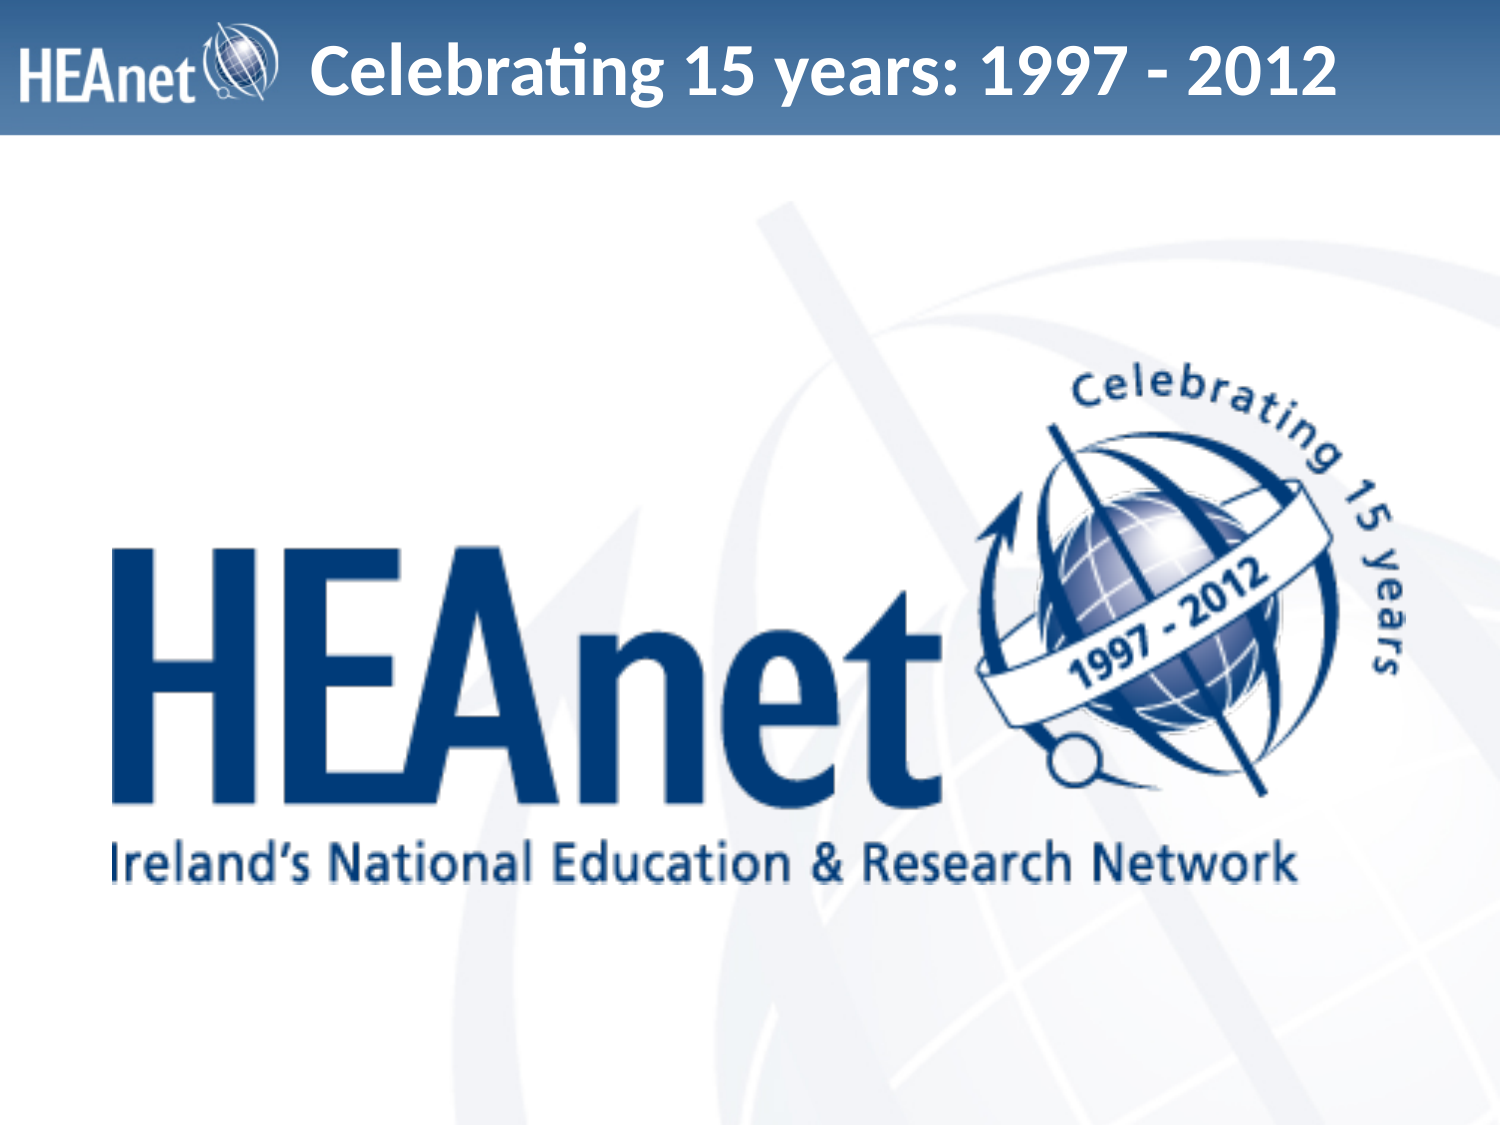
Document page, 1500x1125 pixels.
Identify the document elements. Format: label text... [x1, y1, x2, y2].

picture [0, 160, 1500, 1125]
title Celebrating 15 years: 1997 - 2012 [0, 0, 1500, 160]
